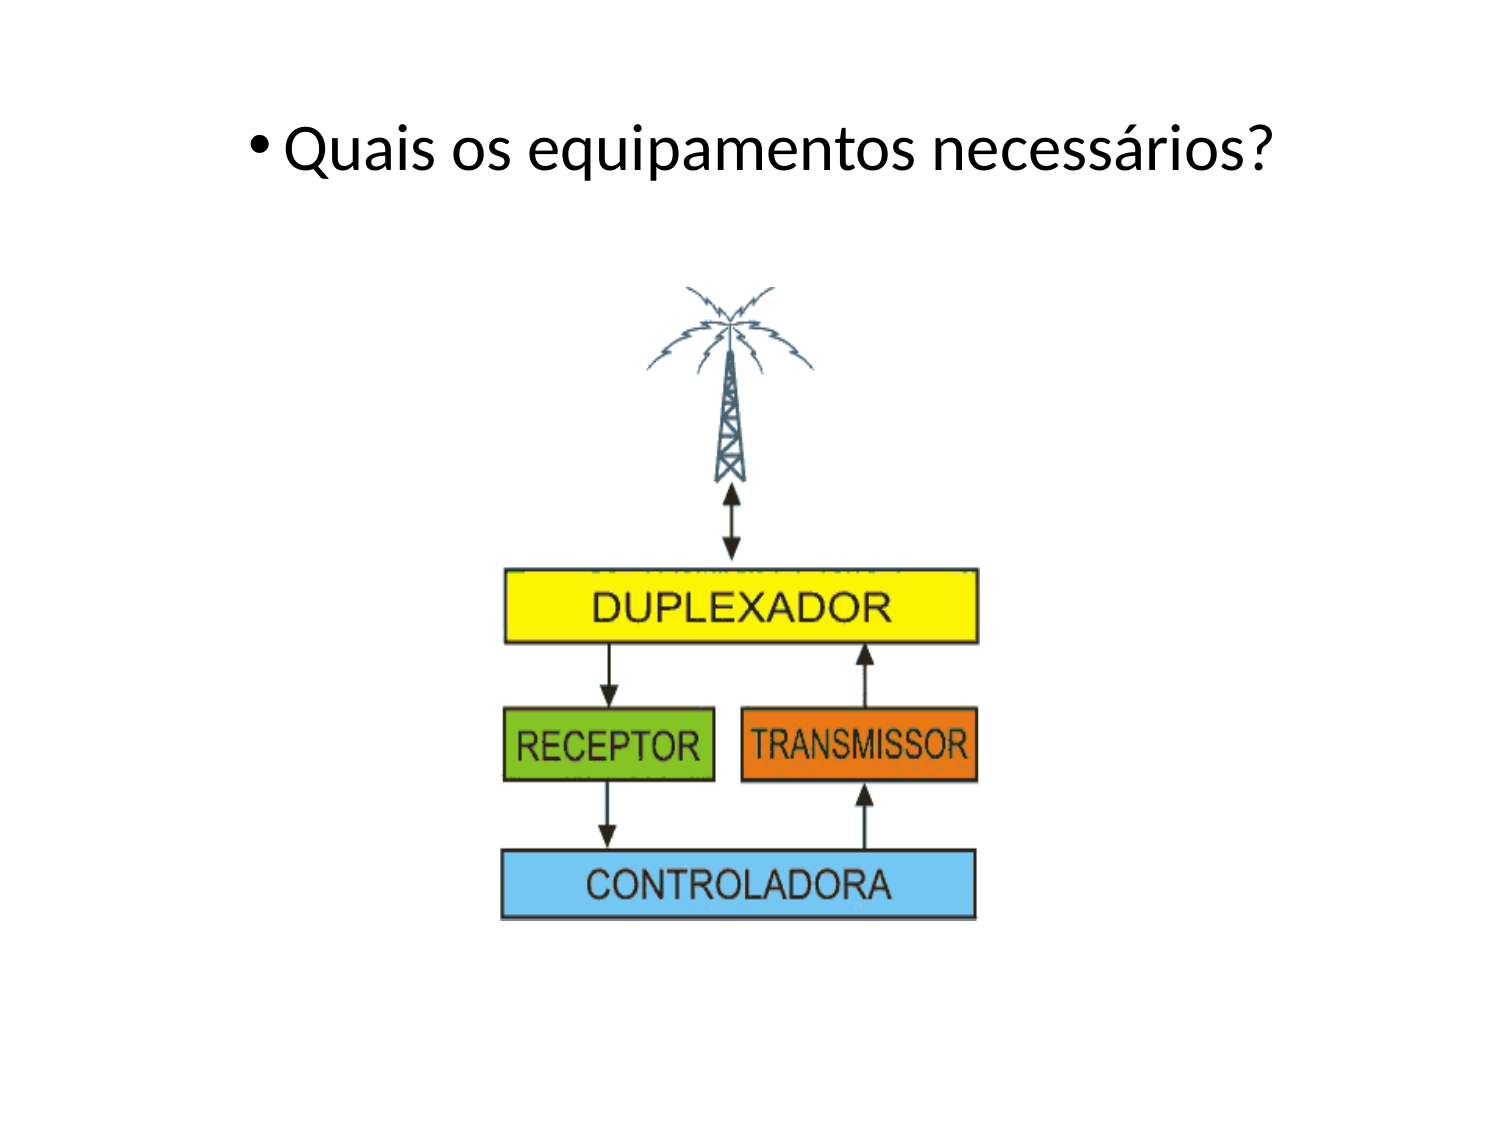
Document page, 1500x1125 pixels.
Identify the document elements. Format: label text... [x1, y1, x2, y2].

title Quais os equipamentos necessários? [150, 50, 1375, 238]
picture [499, 287, 980, 921]
